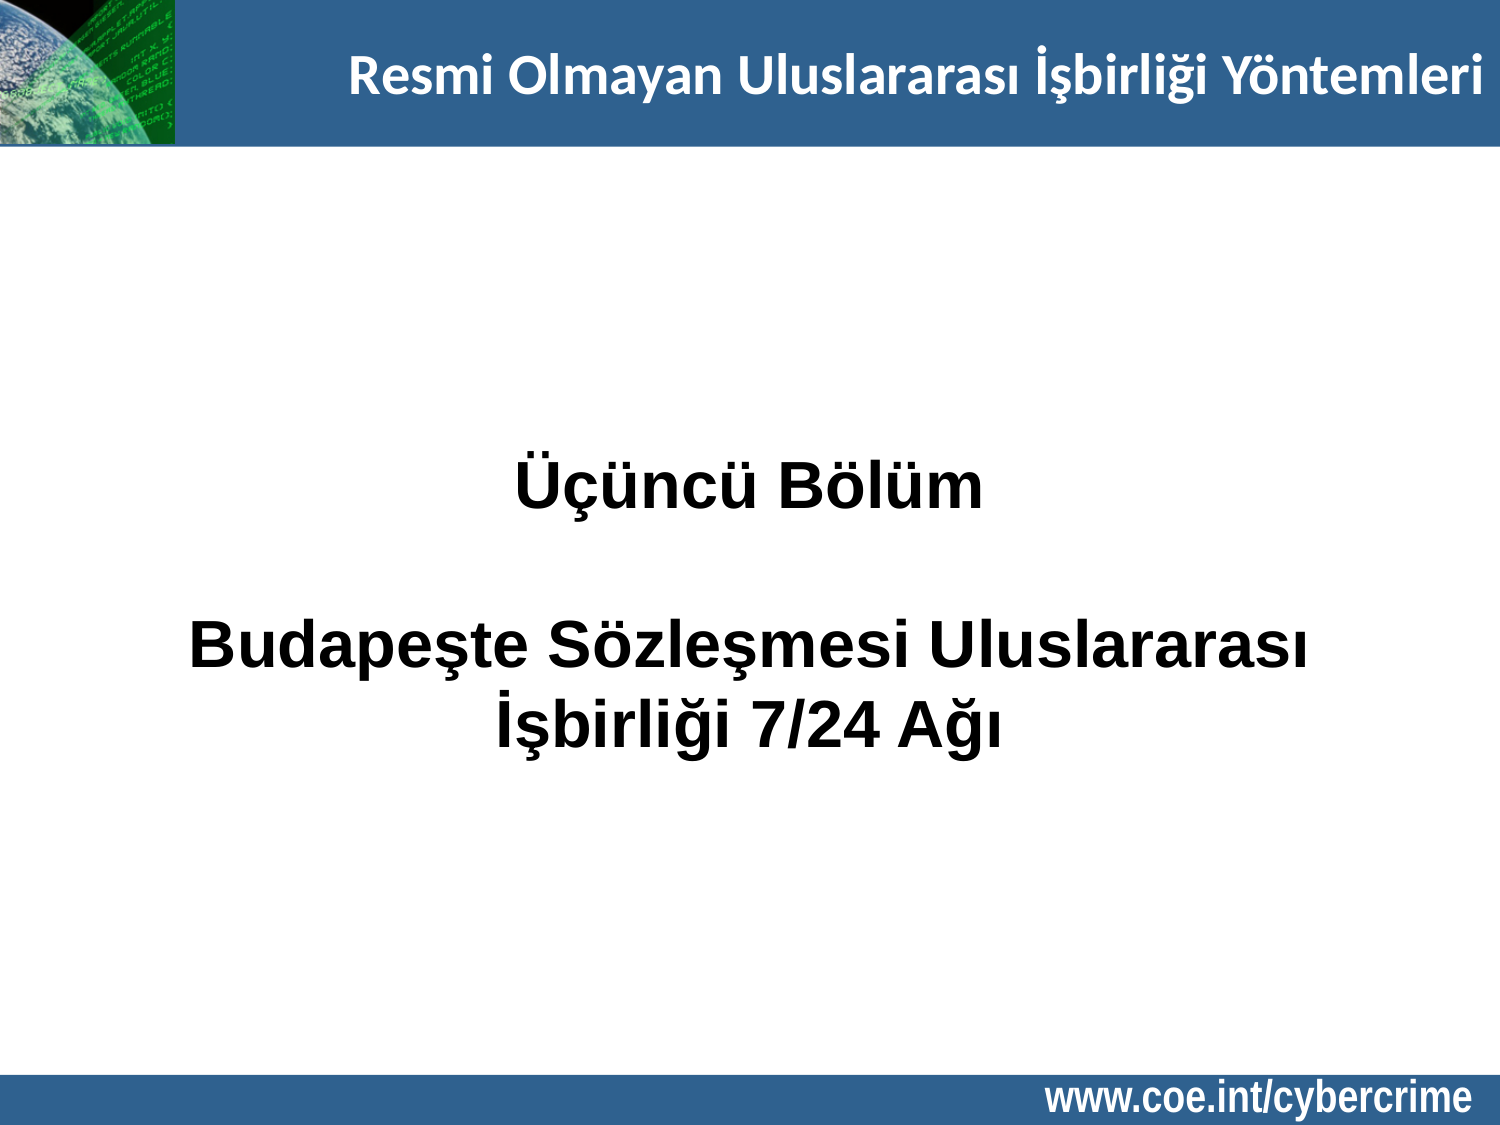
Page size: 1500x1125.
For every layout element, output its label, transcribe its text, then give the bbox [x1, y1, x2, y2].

text_box Üçüncü Bölüm Budapeşte Sözleşmesi Uluslararası İşbirliği 7/24 Ağı [50, 449, 1450, 769]
text_box www.coe.int/cybercrime [1030, 1059, 1500, 1125]
text_box Resmi Olmayan Uluslararası İşbirliği Yöntemleri [177, 0, 1500, 149]
text_box [0, 1073, 1030, 1125]
picture [0, 0, 175, 144]
